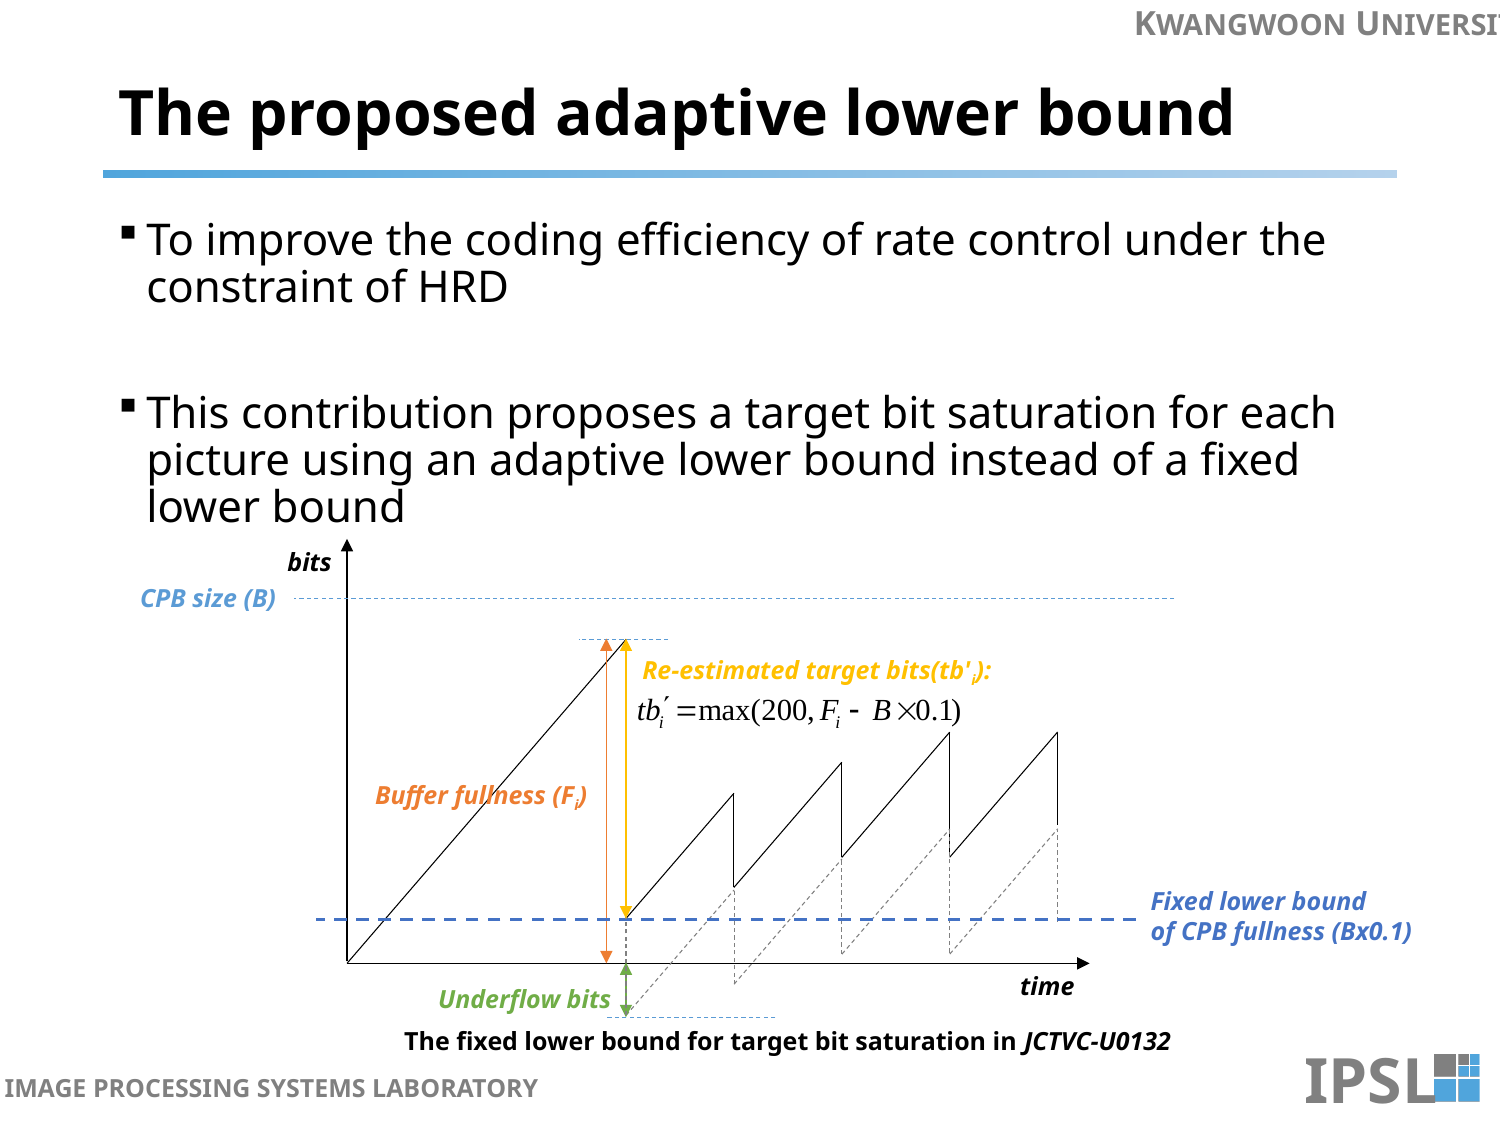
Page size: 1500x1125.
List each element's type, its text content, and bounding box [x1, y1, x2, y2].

picture [1430, 1050, 1480, 1108]
list To improve the coding efficiency of rate control under the constraint of HRD This contribution proposes a target bit saturation for each picture using an adaptive lower bound instead of a fixed lower bound [103, 209, 1397, 1014]
text_box The fixed lower bound for target bit saturation in JCTVC-U0132 [389, 1022, 1187, 1063]
title The proposed adaptive lower bound [103, 59, 1397, 171]
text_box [121, 538, 1434, 1022]
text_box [633, 689, 966, 736]
